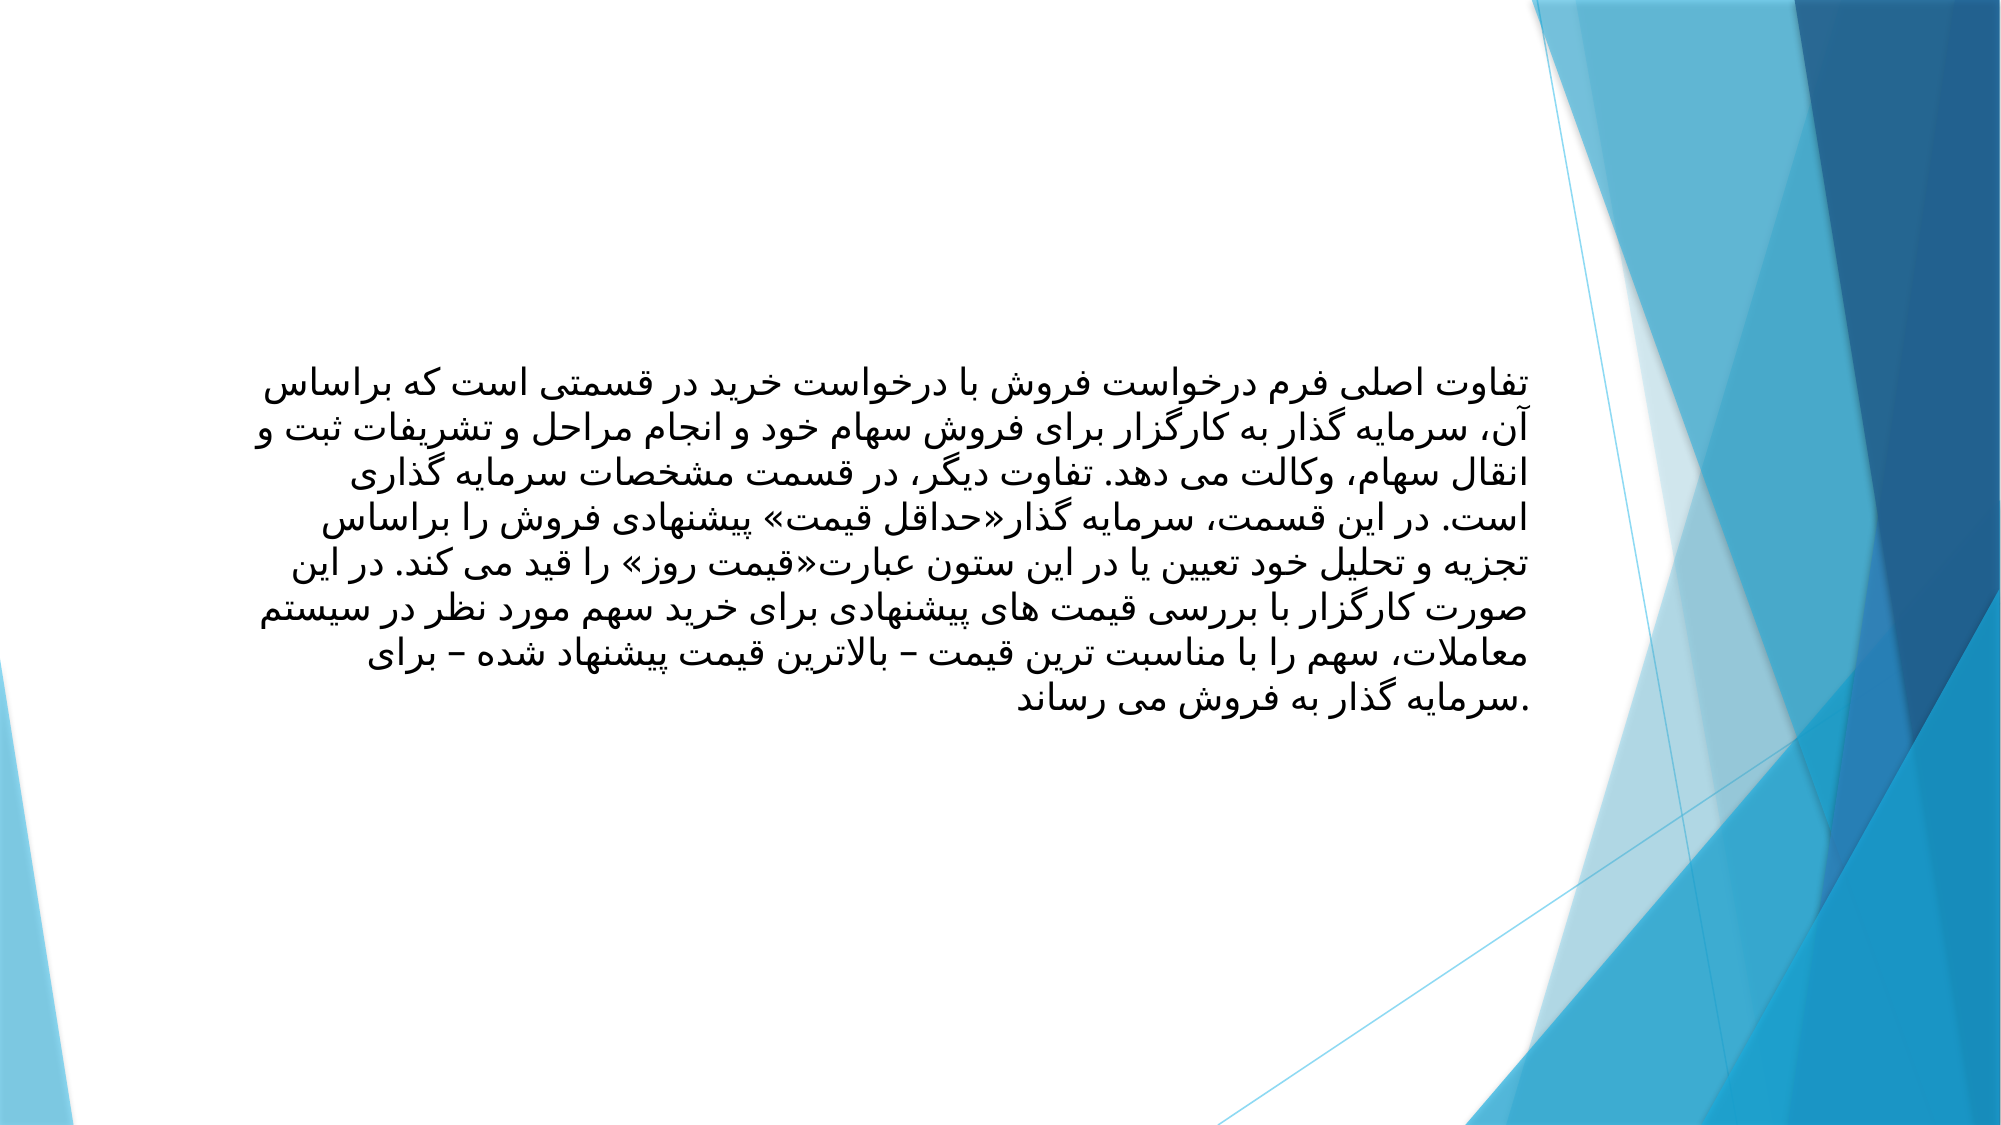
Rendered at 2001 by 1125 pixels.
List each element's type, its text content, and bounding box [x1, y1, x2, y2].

text_box تفاوت اصلی فرم درخواست فروش با درخواست خرید در قسمتی است که براساس آن، سرمایه گذار به کارگزار برای فروش سهام خود و انجام مراحل و تشریفات ثبت و انقال سهام، وکالت می دهد. تفاوت دیگر، در قسمت مشخصات سرمایه گذاری است. در این قسمت، سرمایه گذار«حداقل قیمت» پیشنهادی فروش را براساس تجزیه و تحلیل خود تعیین یا در این ستون عبارت«قیمت روز» را قید می کند. در این صورت کارگزار با بررسی قیمت های پیشنهادی برای خرید سهم مورد نظر در سیستم معاملات، سهم را با مناسبت ترین قیمت – بالاترین قیمت پیشنهاد شده – برای سرمایه گذار به فروش می رساند. [238, 350, 1546, 771]
